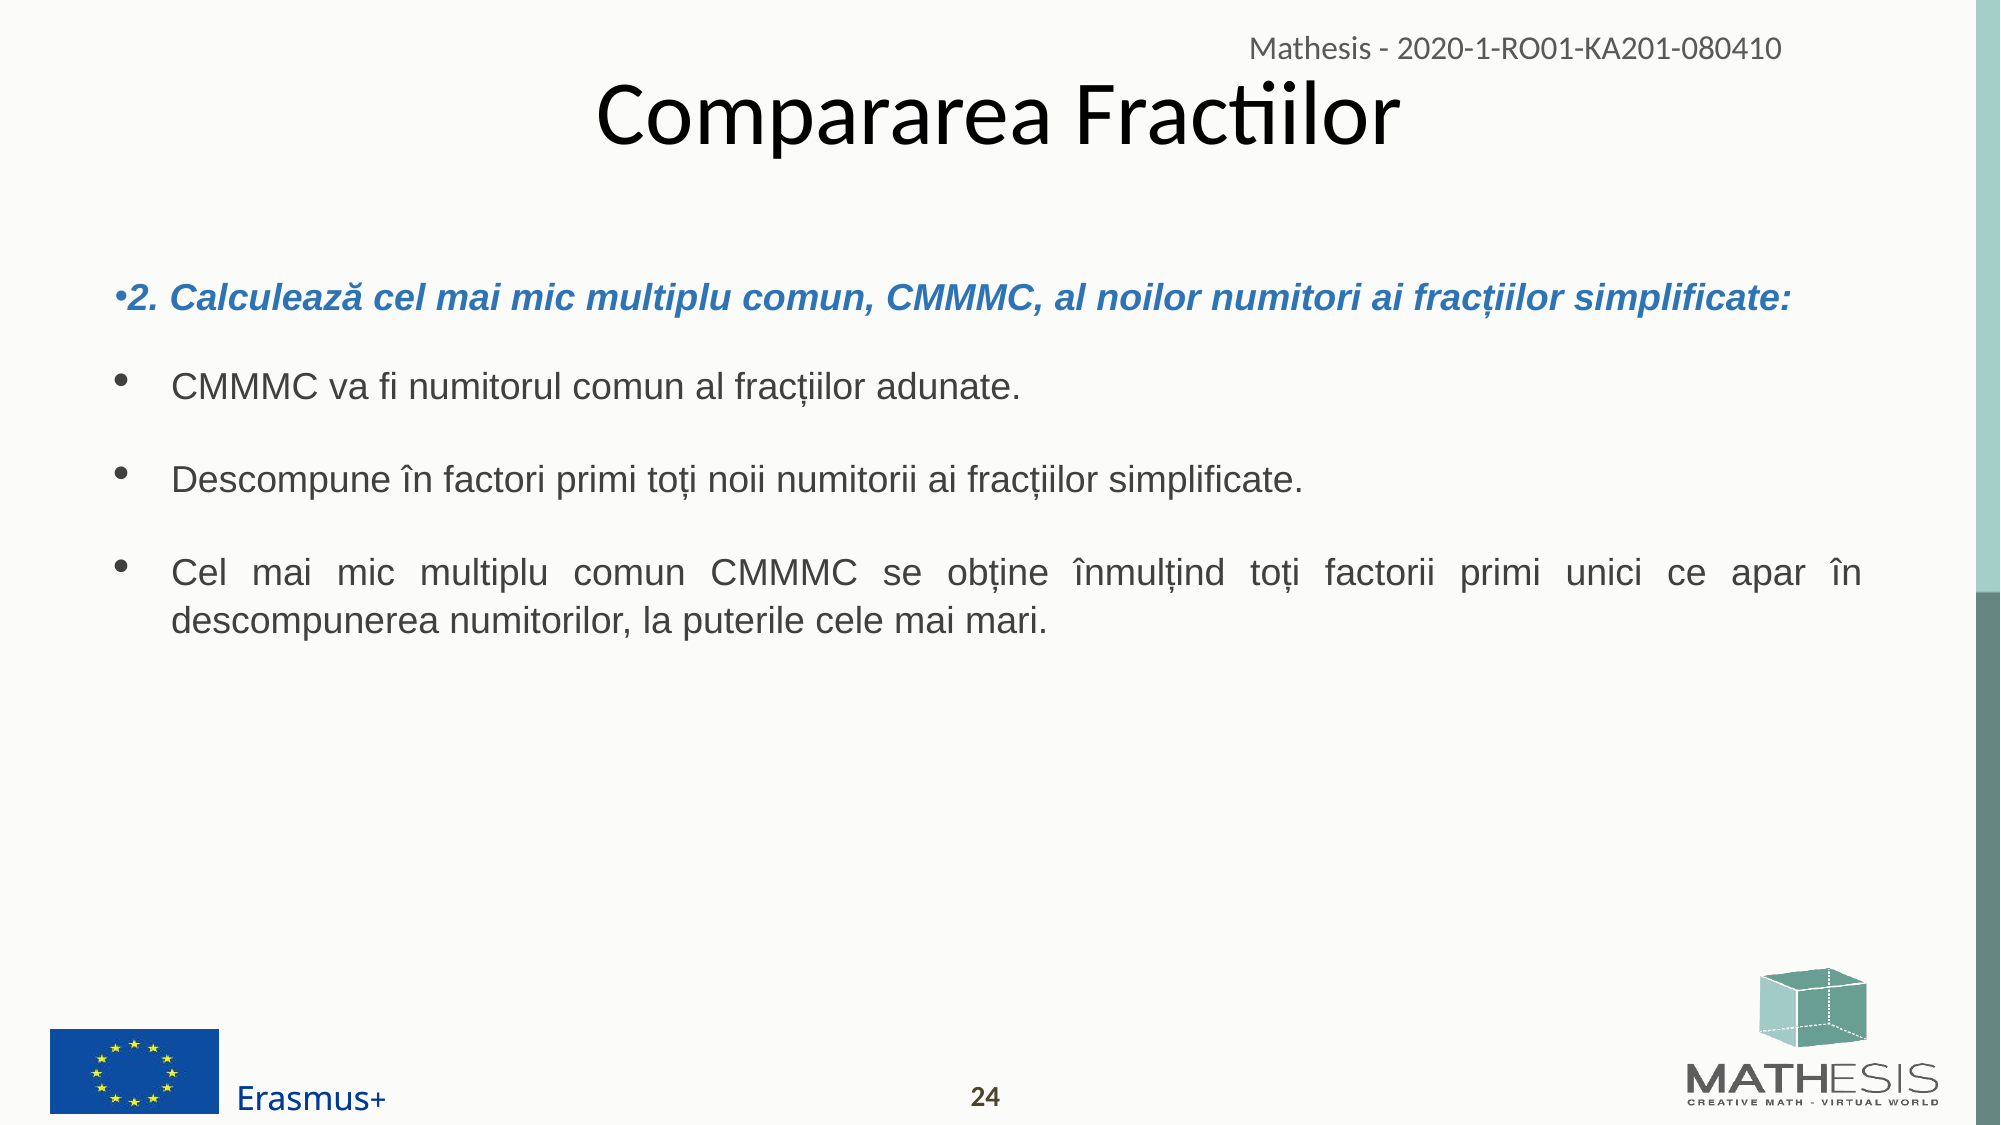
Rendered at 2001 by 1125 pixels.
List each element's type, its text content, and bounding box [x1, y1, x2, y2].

list 2. Calculează cel mai mic multiplu comun, CMMMC, al noilor numitori ai fracțiilor simplificate: CMMMC va fi numitorul comun al fracțiilor adunate. Descompune în factori primi toți noii numitorii ai fracțiilor simplificate. Cel mai mic multiplu comun CMMMC se obține înmulțind toți factorii primi unici ce apar în descompunerea numitorilor, la puterile cele mai mari. [99, 262, 1900, 1005]
title Compararea Fractiilor [99, 45, 1900, 233]
picture [50, 1029, 219, 1114]
